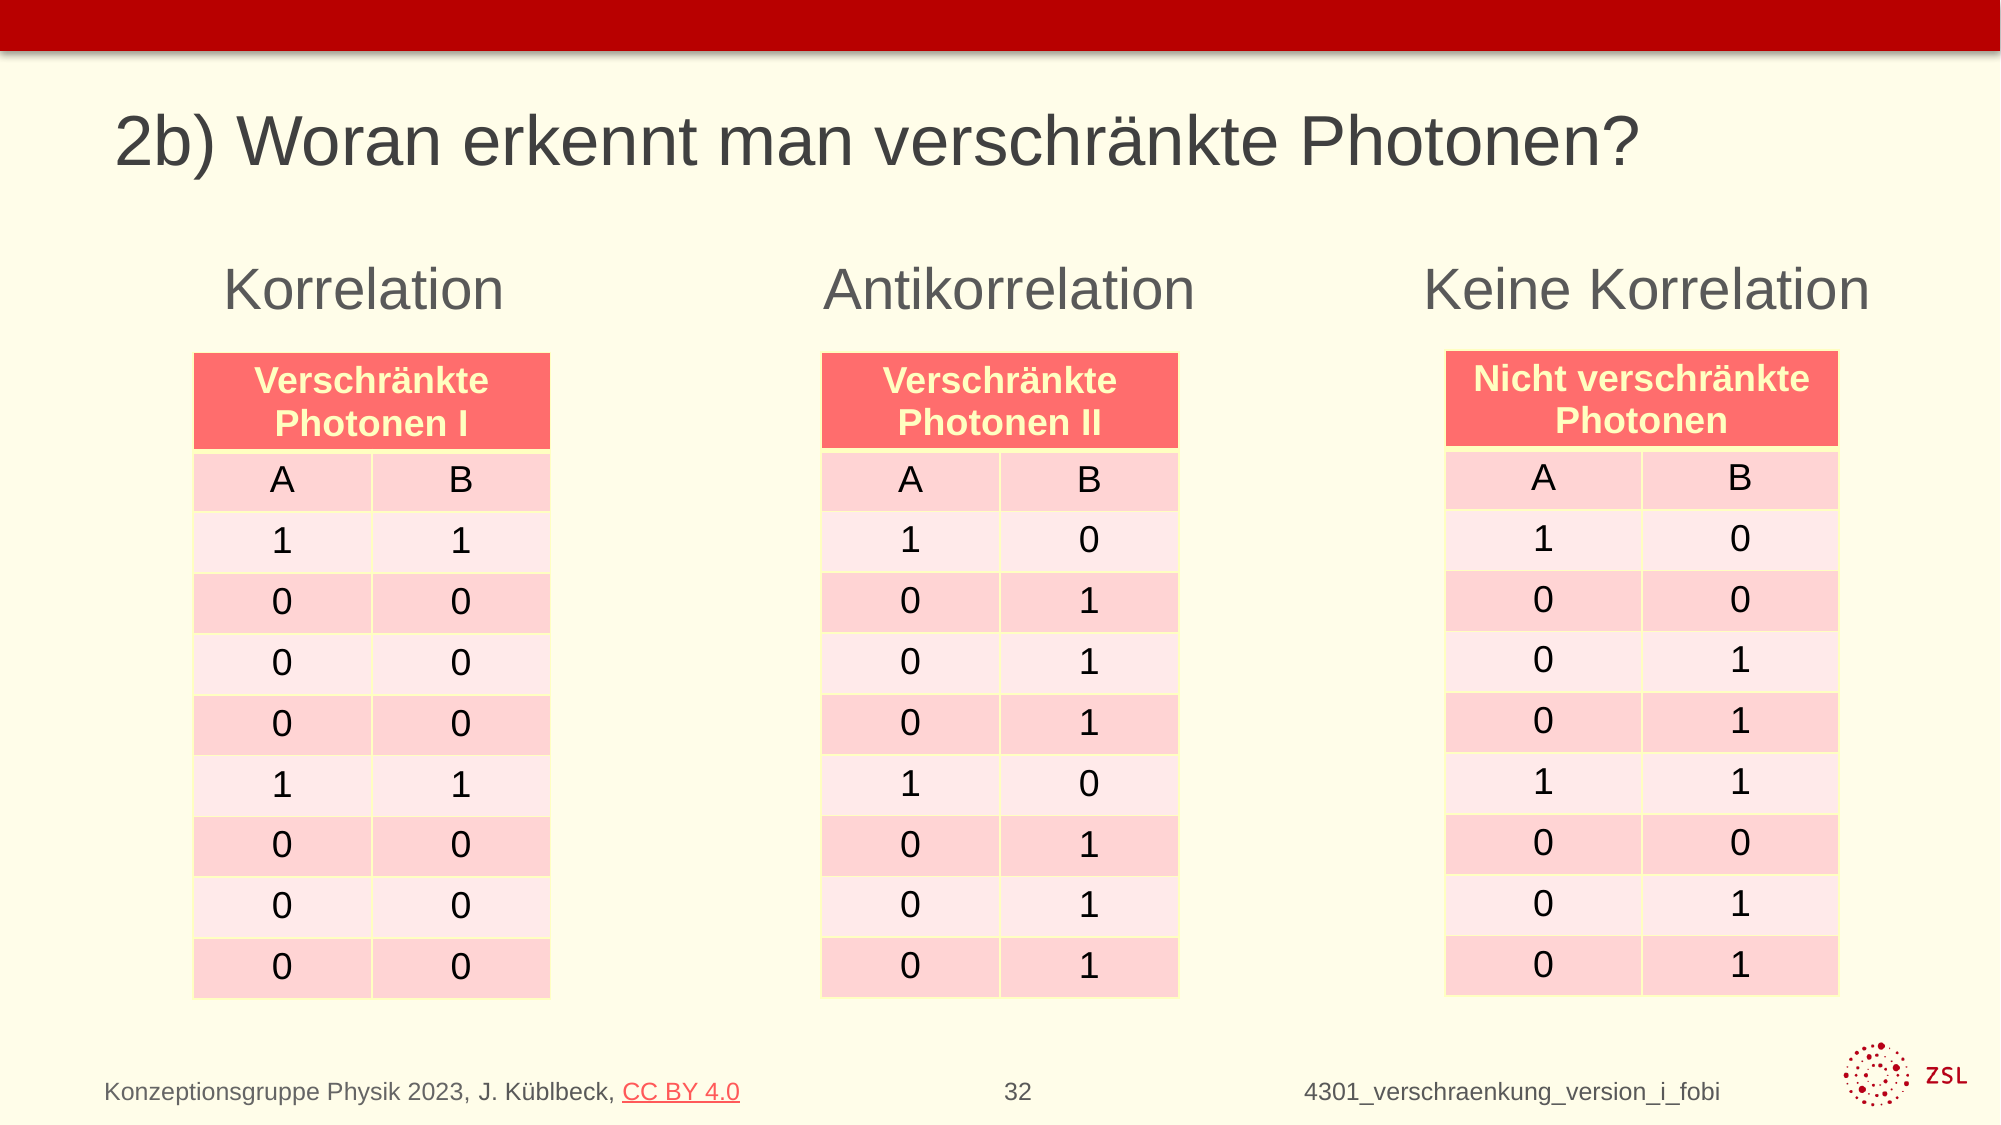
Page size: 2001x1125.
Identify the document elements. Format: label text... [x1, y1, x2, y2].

table_header Verschränkte Photonen I [194, 353, 550, 449]
table_cell 0 [1001, 756, 1178, 815]
table_cell 0 [1446, 876, 1641, 935]
table_cell 1 [1001, 938, 1178, 997]
table_cell A [1446, 452, 1641, 509]
table_cell 1 [194, 756, 371, 816]
table_cell 0 [1643, 511, 1838, 570]
table_cell 0 [822, 573, 999, 632]
table_cell 0 [1446, 571, 1641, 631]
table_cell 0 [373, 939, 550, 998]
table_cell 0 [194, 696, 371, 755]
table_cell 1 [1643, 754, 1838, 813]
table_cell 1 [1643, 936, 1838, 995]
table_cell B [373, 454, 550, 511]
table_cell A [822, 453, 999, 511]
table_header Verschränkte Photonen II [822, 353, 1178, 448]
table_cell 0 [373, 878, 550, 937]
table_cell 0 [373, 635, 550, 694]
table_cell 0 [822, 695, 999, 754]
table_cell 0 [194, 878, 371, 937]
table_cell 1 [822, 512, 999, 571]
table_cell 1 [1643, 693, 1838, 752]
table_cell 1 [1643, 632, 1838, 691]
table_cell A [194, 454, 371, 511]
table_cell 0 [194, 817, 371, 876]
title 2b) Woran erkennt man verschränkte Photonen? [99, 90, 1900, 185]
table_cell 1 [822, 756, 999, 815]
table_cell 0 [822, 877, 999, 936]
table_cell 1 [1001, 573, 1178, 632]
table_header Nicht verschränkte Photonen [1446, 351, 1838, 446]
table_cell 1 [1001, 877, 1178, 936]
table_cell 0 [1643, 815, 1838, 874]
table_cell 0 [822, 634, 999, 693]
table_cell 0 [1446, 632, 1641, 691]
table_cell 0 [1643, 571, 1838, 631]
table_cell 0 [194, 635, 371, 694]
table_cell B [1643, 452, 1838, 509]
table_cell 1 [1001, 634, 1178, 693]
table_cell 1 [1001, 695, 1178, 754]
table_cell 0 [822, 816, 999, 876]
table_cell 0 [373, 696, 550, 755]
table_cell 0 [1446, 693, 1641, 752]
table_cell 1 [194, 513, 371, 572]
table_cell 0 [194, 574, 371, 633]
list Korrelation Antikorrelation Keine Korrelation [208, 243, 1957, 468]
table_cell 0 [1446, 815, 1641, 874]
table_cell 1 [1446, 511, 1641, 570]
table_cell 1 [1446, 754, 1641, 813]
table_cell 0 [373, 574, 550, 633]
table_cell 0 [1446, 936, 1641, 995]
table_cell 1 [373, 756, 550, 816]
table_cell 1 [1643, 876, 1838, 935]
table_cell B [1001, 453, 1178, 511]
table_cell 0 [373, 817, 550, 876]
table_cell 1 [1001, 816, 1178, 876]
table_cell 0 [1001, 512, 1178, 571]
table_cell 0 [822, 938, 999, 997]
table_cell 1 [373, 513, 550, 572]
picture [1842, 1041, 1968, 1107]
table_cell 0 [194, 939, 371, 998]
